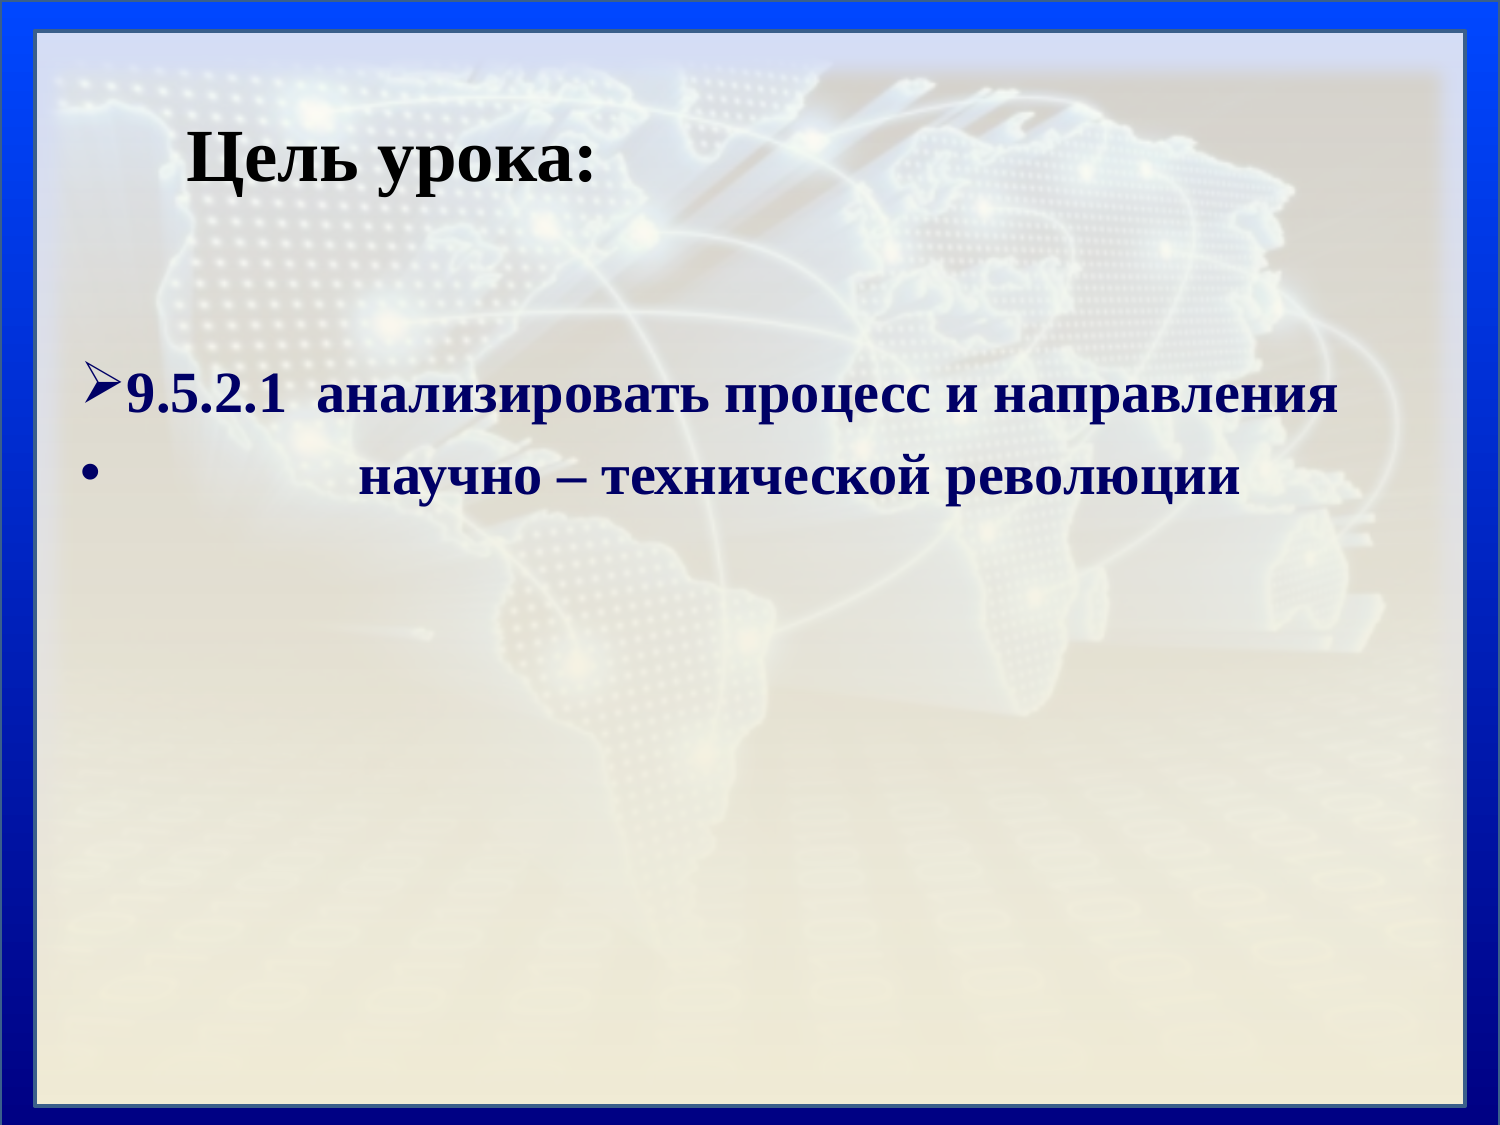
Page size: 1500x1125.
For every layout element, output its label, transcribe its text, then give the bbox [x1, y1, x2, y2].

text_box Цель урока: [171, 54, 727, 289]
list 9.5.2.1 анализировать процесс и направления научно – технической революции [64, 255, 1415, 998]
